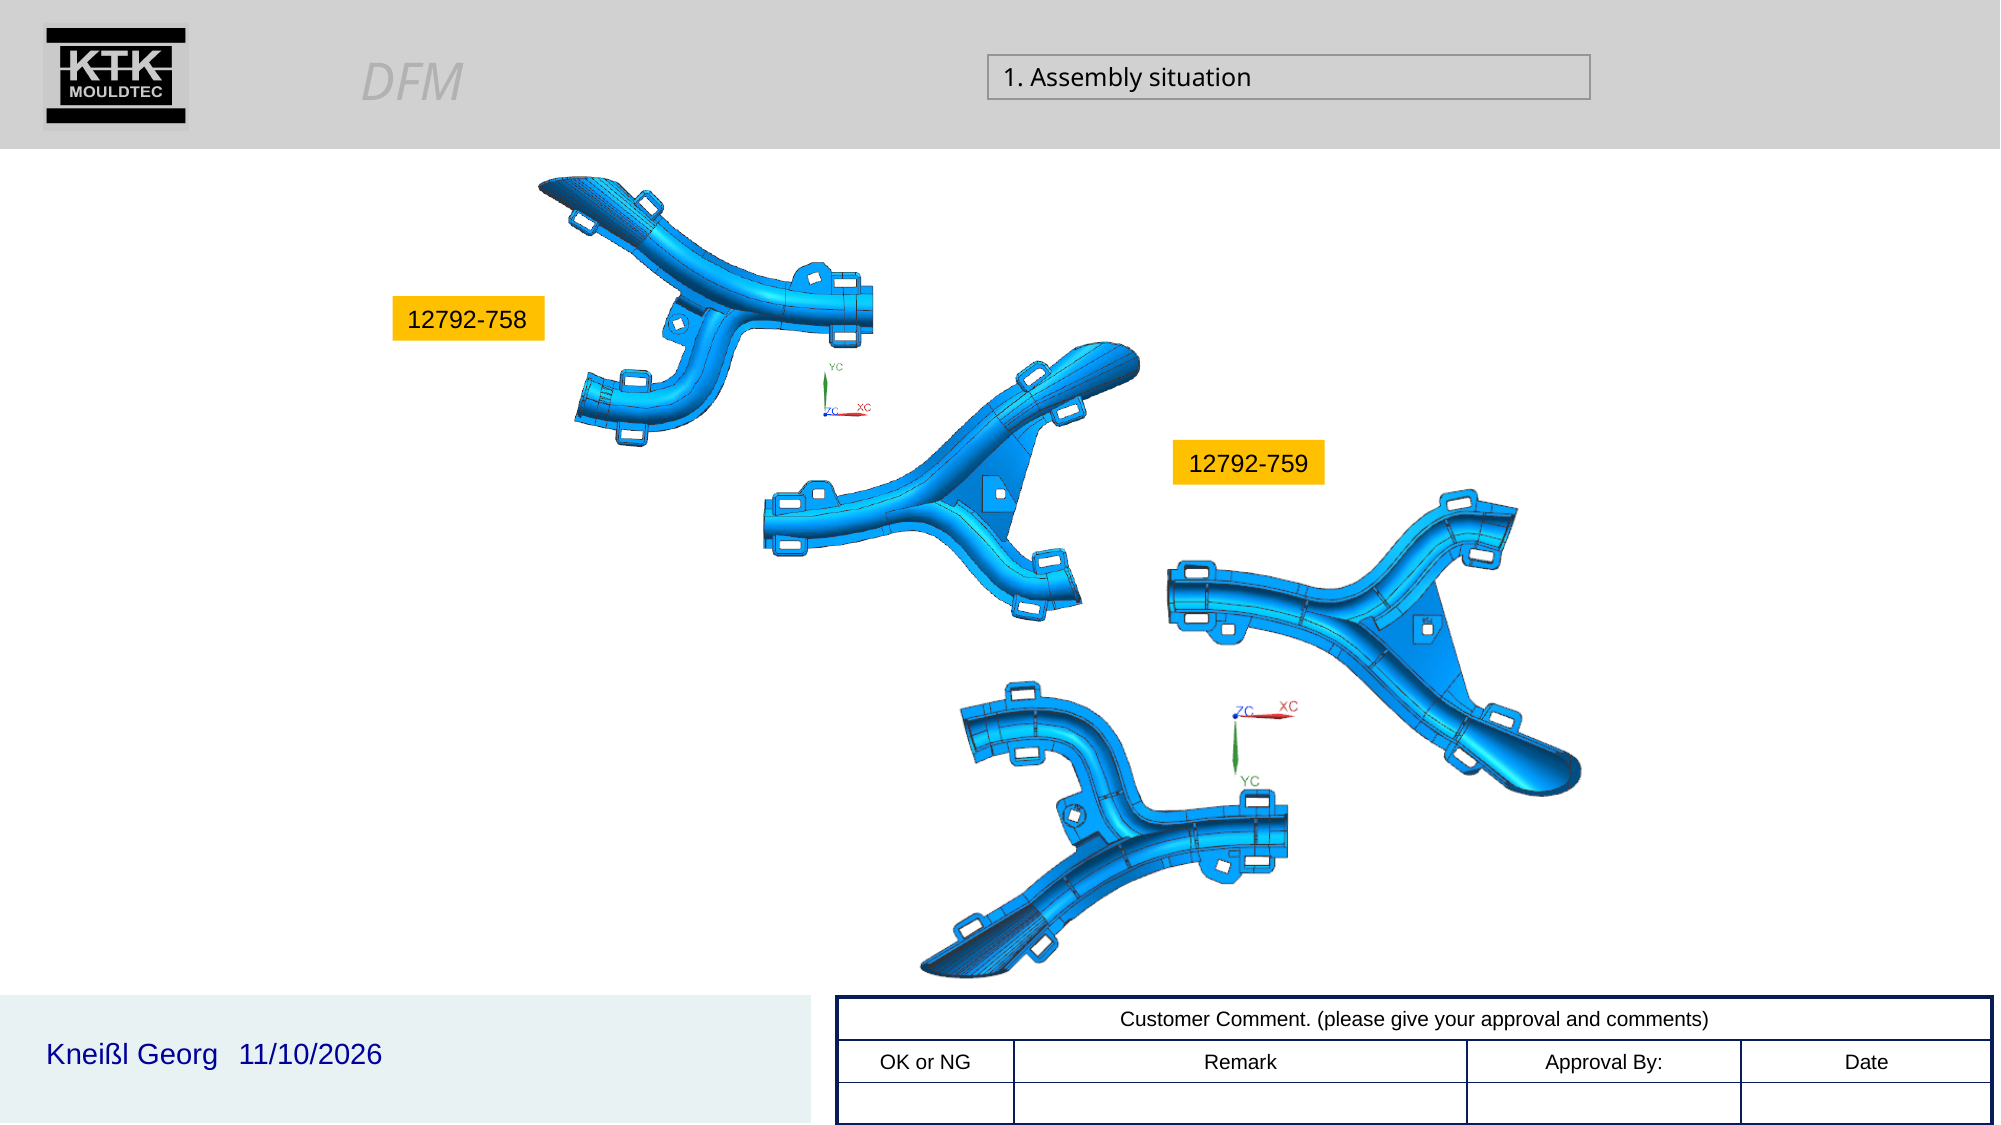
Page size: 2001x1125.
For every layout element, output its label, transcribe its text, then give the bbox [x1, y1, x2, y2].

text_box 12792-759 [1172, 439, 1325, 483]
text_box 12792-758 [392, 296, 505, 341]
picture [510, 154, 1613, 991]
text_box 1. Assembly situation [988, 54, 1591, 100]
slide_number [188, 1027, 433, 1106]
